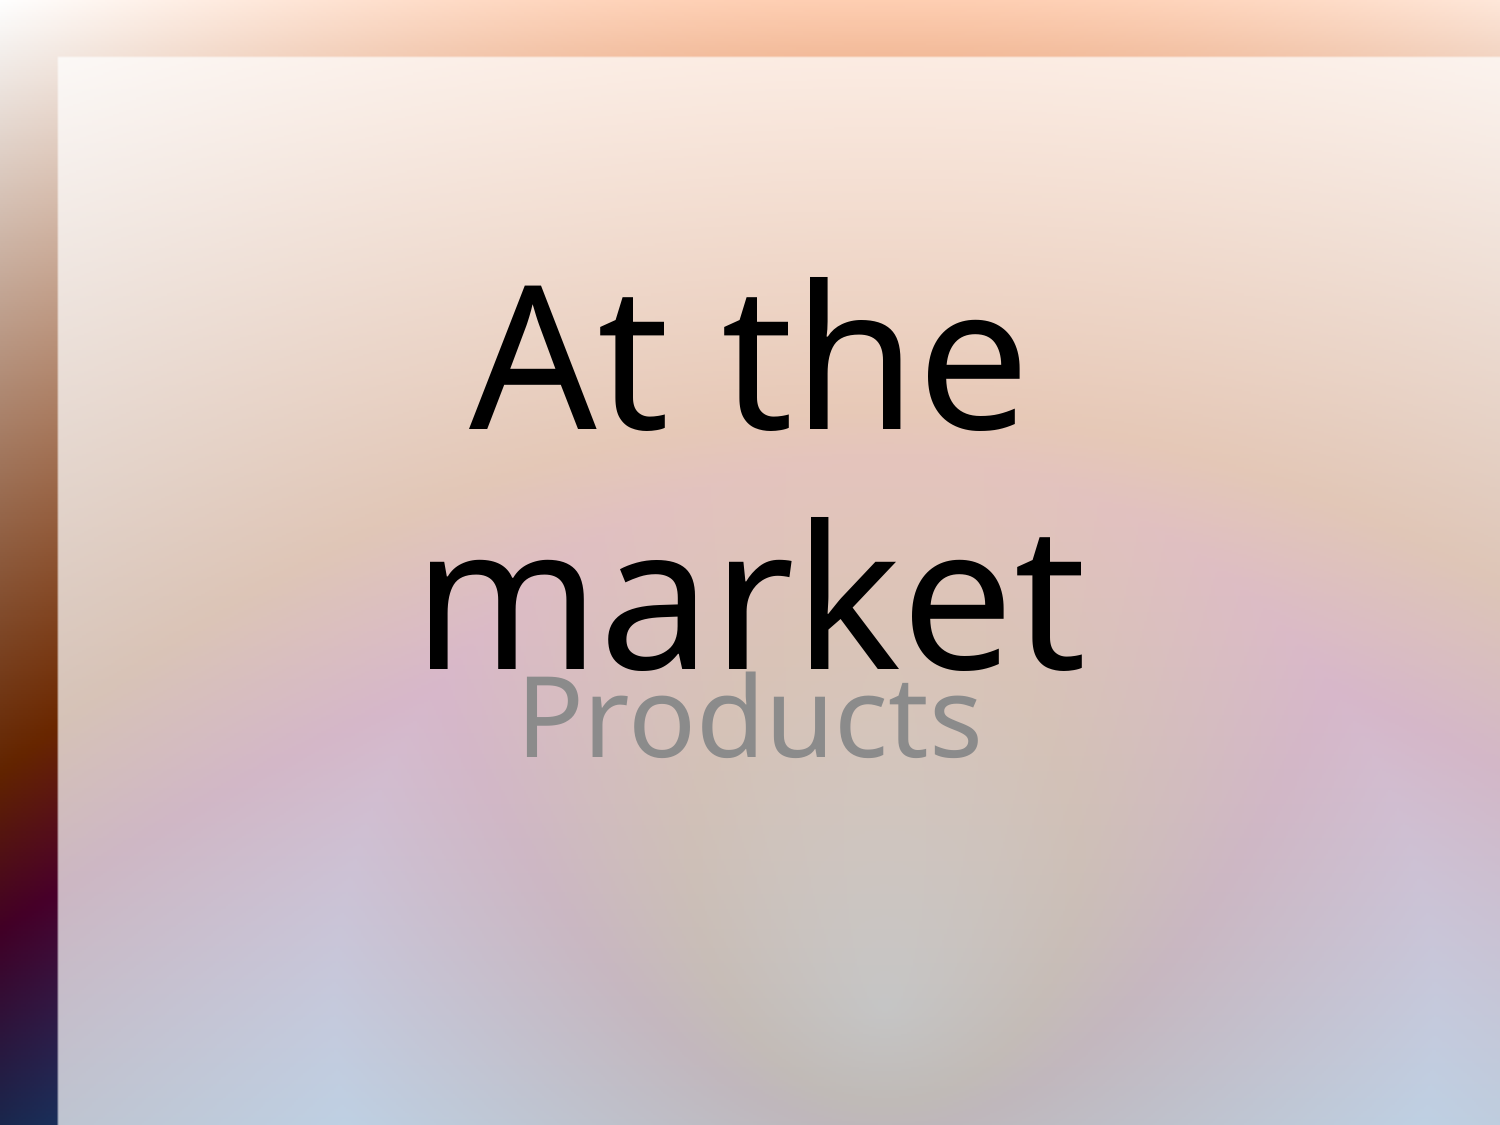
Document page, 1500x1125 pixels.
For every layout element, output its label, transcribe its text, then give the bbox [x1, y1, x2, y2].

text_box Products [224, 637, 1275, 925]
picture [0, 0, 1500, 1125]
text_box At the market [112, 349, 1388, 591]
